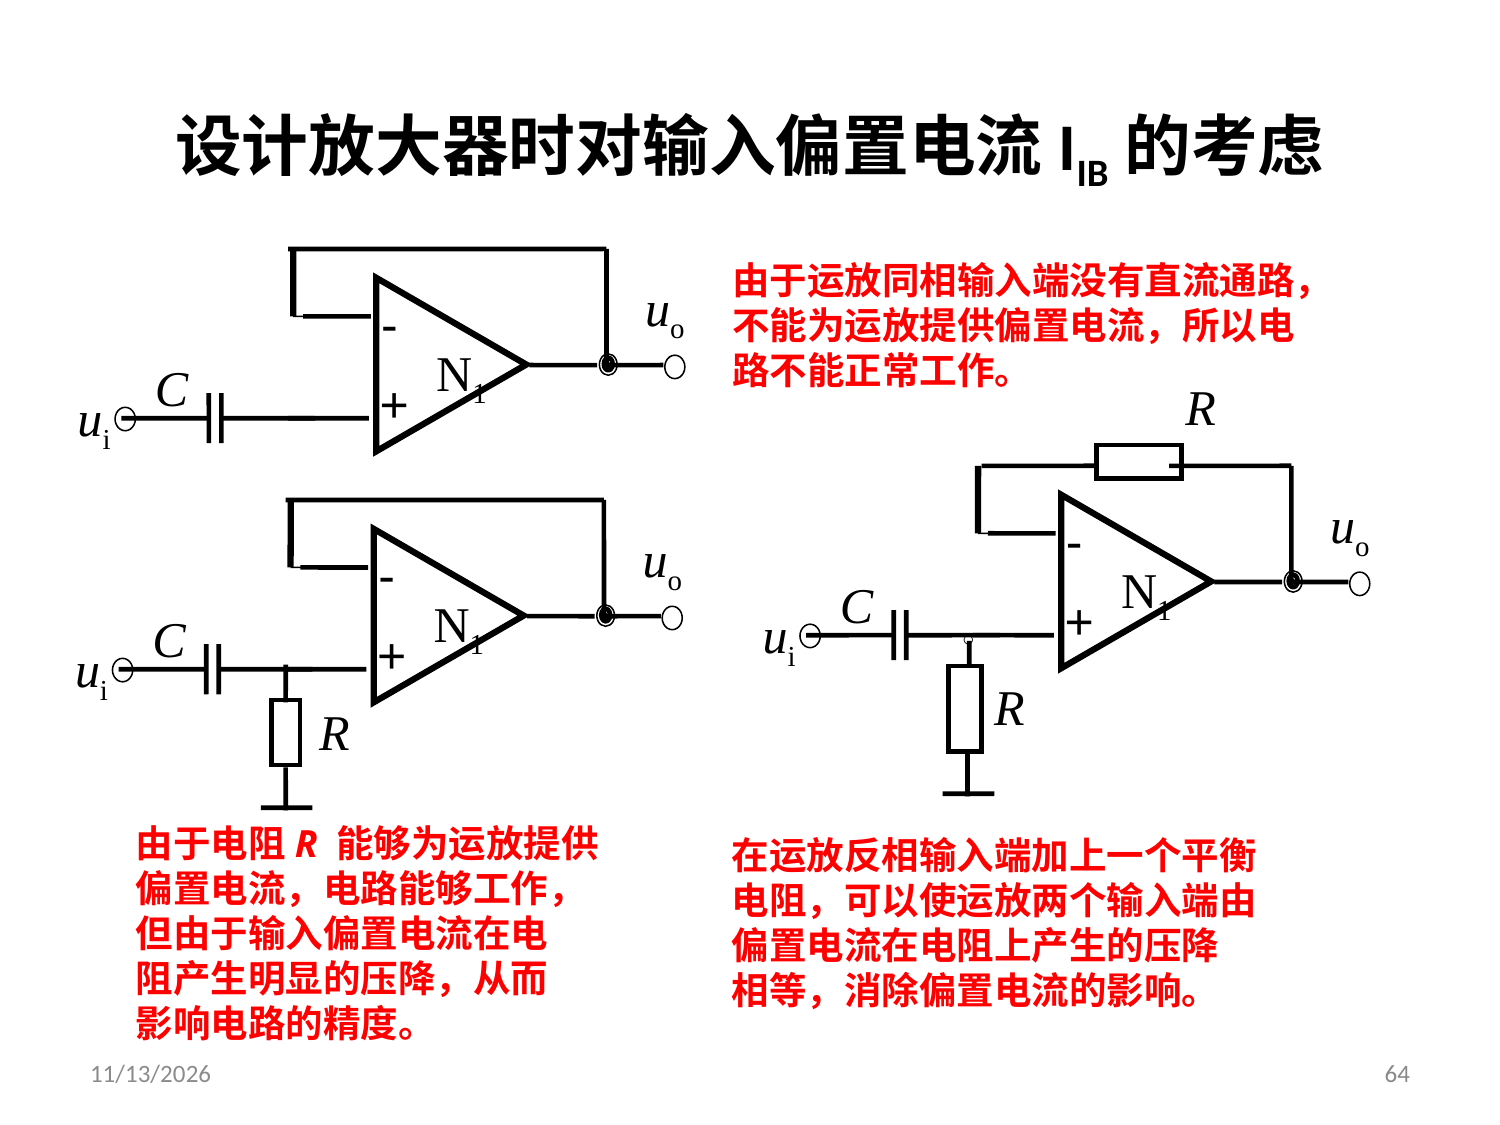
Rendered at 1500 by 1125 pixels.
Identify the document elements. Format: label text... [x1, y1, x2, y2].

text_box 由于运放同相输入端没有直流通路， 不能为运放提供偏置电流，所以电 路不能正常工作。 [761, 249, 1348, 373]
title 设计放大器时对输入偏置电流IIB的考虑 [112, 99, 1388, 198]
text_box 由于电阻R 能够为运放提供 偏置电流，电路能够工作， 但由于输入偏置电流在电 阻产生明显的压降，从而 影响电路的精度。 [121, 819, 614, 1053]
slide_number 64 [1074, 1042, 1425, 1103]
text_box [74, 499, 757, 811]
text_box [77, 248, 760, 493]
text_box 在运放反相输入端加上一个平衡 电阻，可以使运放两个输入端由 偏置电流在电阻上产生的压降 相等，消除偏置电流的影响。 [716, 824, 1272, 1020]
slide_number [75, 1042, 425, 1103]
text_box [762, 374, 1445, 817]
